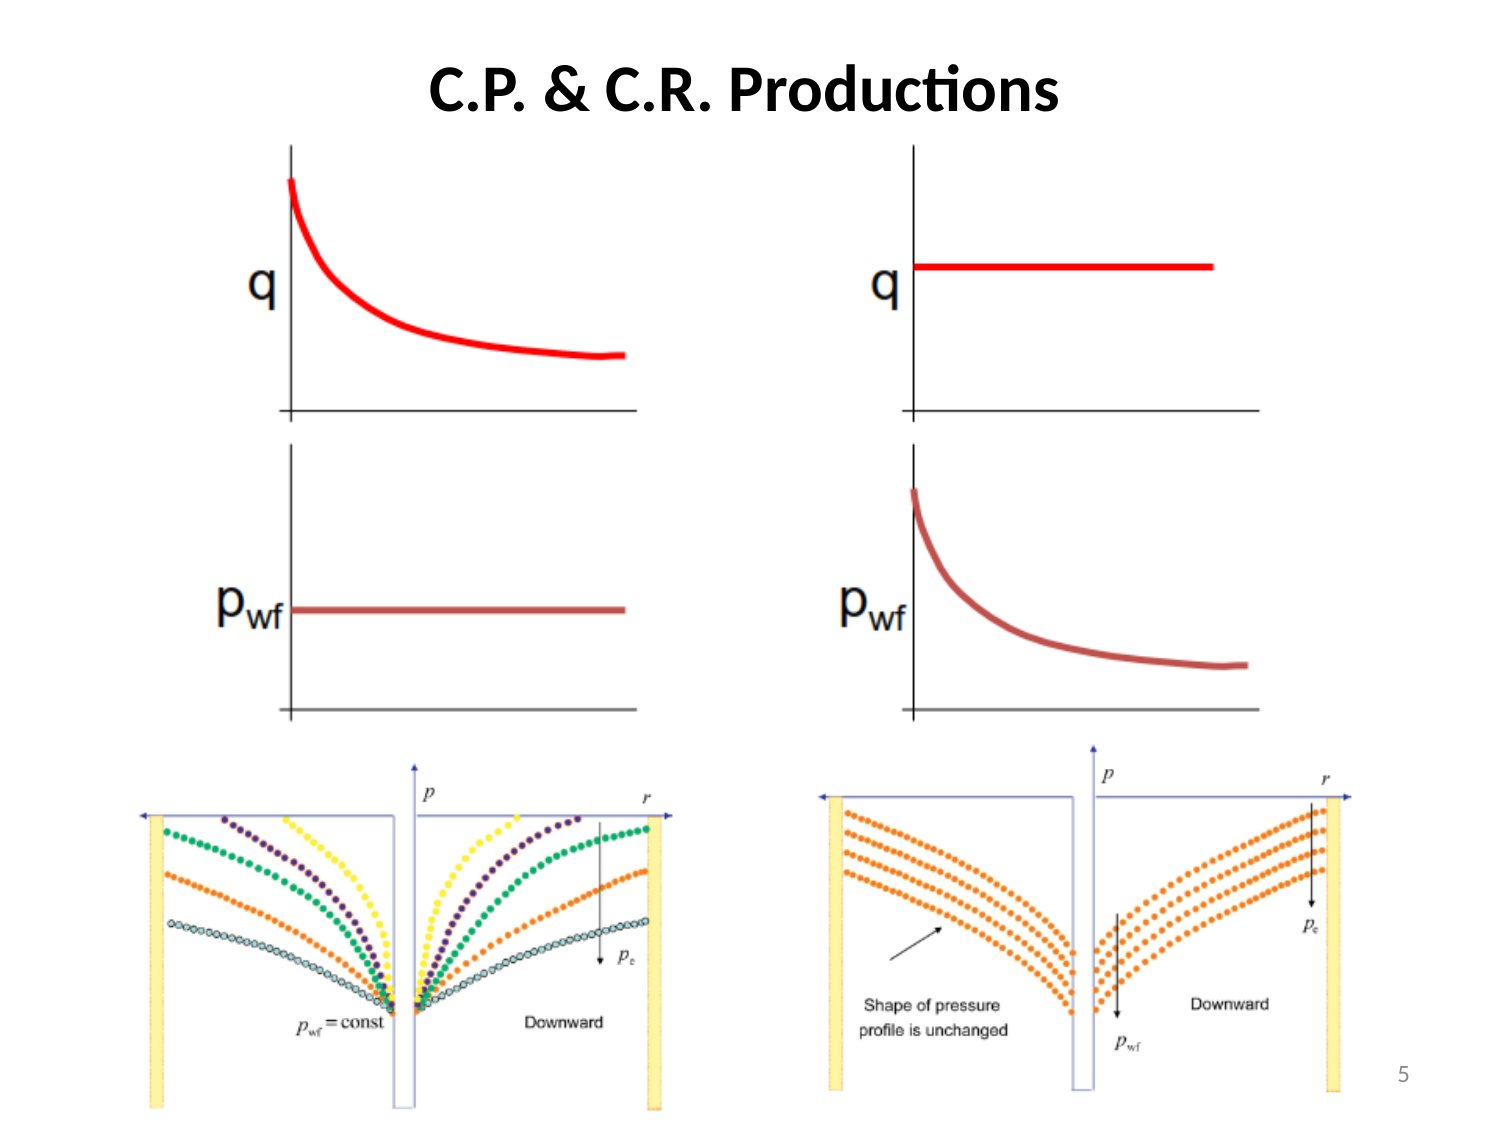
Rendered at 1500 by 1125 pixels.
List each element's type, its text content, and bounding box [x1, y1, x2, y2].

text_box C.P. & C.R. Productions [45, 37, 1446, 133]
picture [124, 763, 679, 1125]
slide_number 5 [1376, 1042, 1425, 1103]
picture [208, 133, 1372, 1102]
